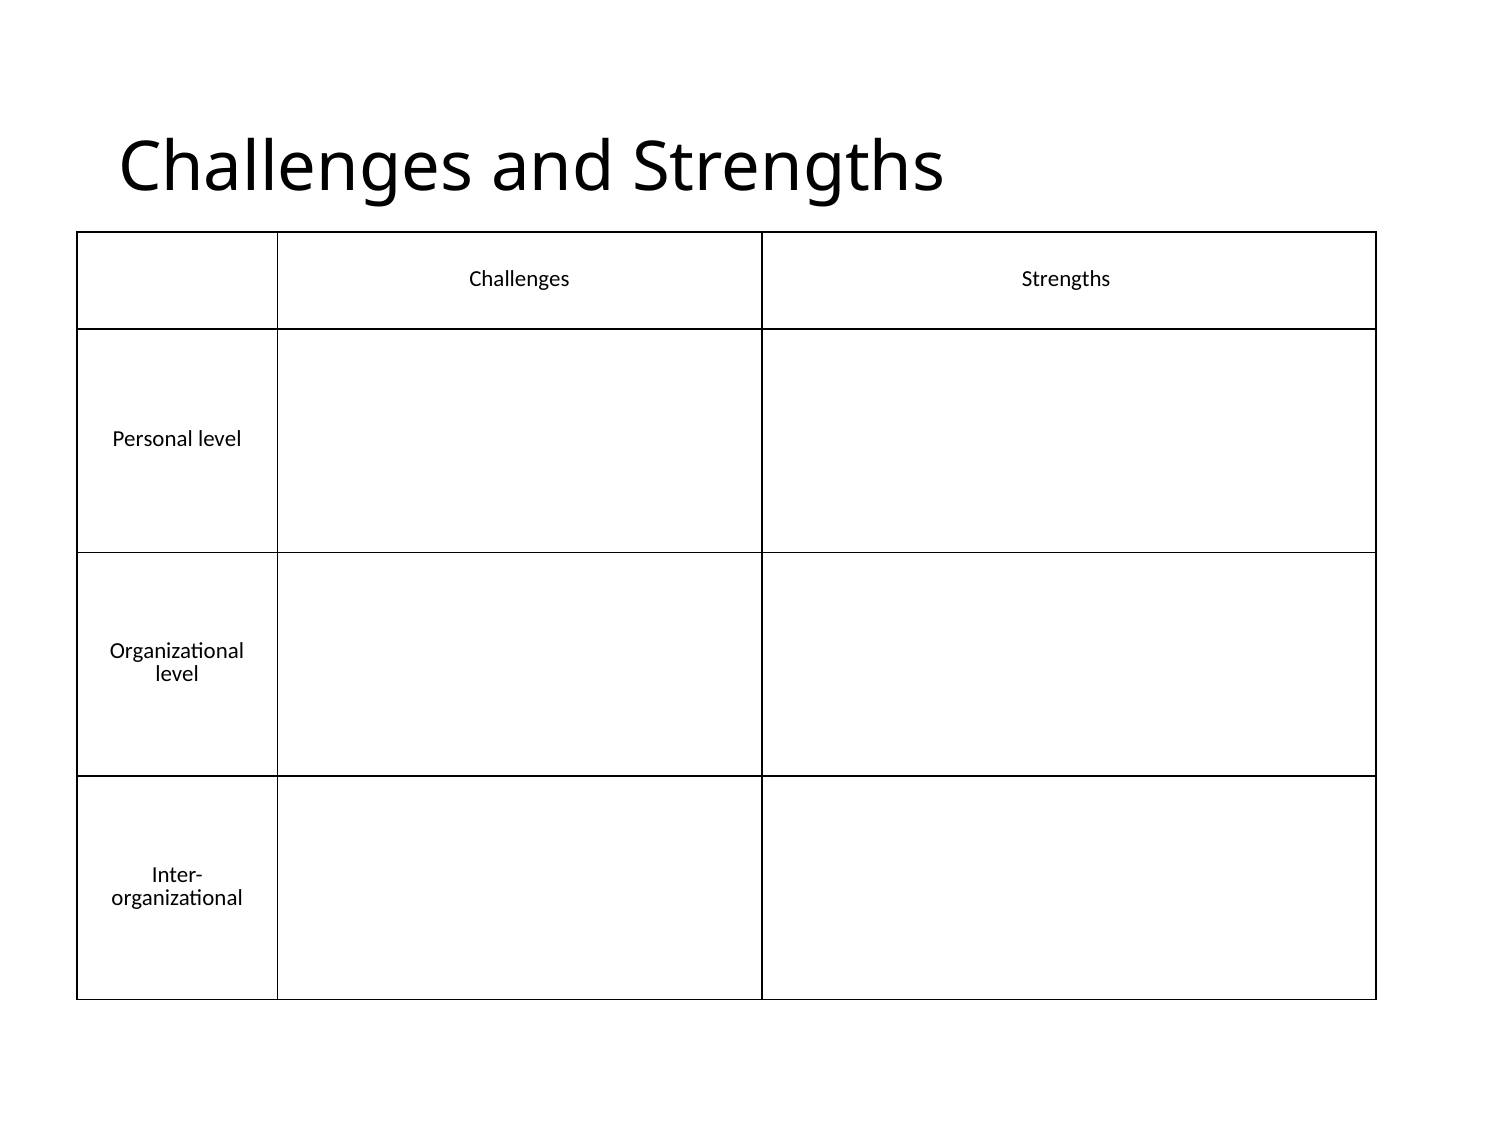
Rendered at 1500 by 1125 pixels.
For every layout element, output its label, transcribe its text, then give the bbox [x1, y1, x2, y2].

table_header Challenges [278, 233, 761, 328]
table_cell [763, 777, 1375, 999]
table_cell [763, 553, 1375, 775]
table_cell [763, 330, 1375, 552]
table_cell [278, 553, 761, 775]
table_cell [278, 777, 761, 999]
title Challenges and Strengths [103, 59, 1397, 278]
table_cell Personal level [78, 330, 277, 552]
table_cell [278, 330, 761, 552]
table_cell Inter-organizational [78, 777, 277, 999]
table_cell Organizational level [78, 553, 277, 775]
table_header [78, 233, 277, 328]
table_header Strengths [763, 233, 1375, 328]
